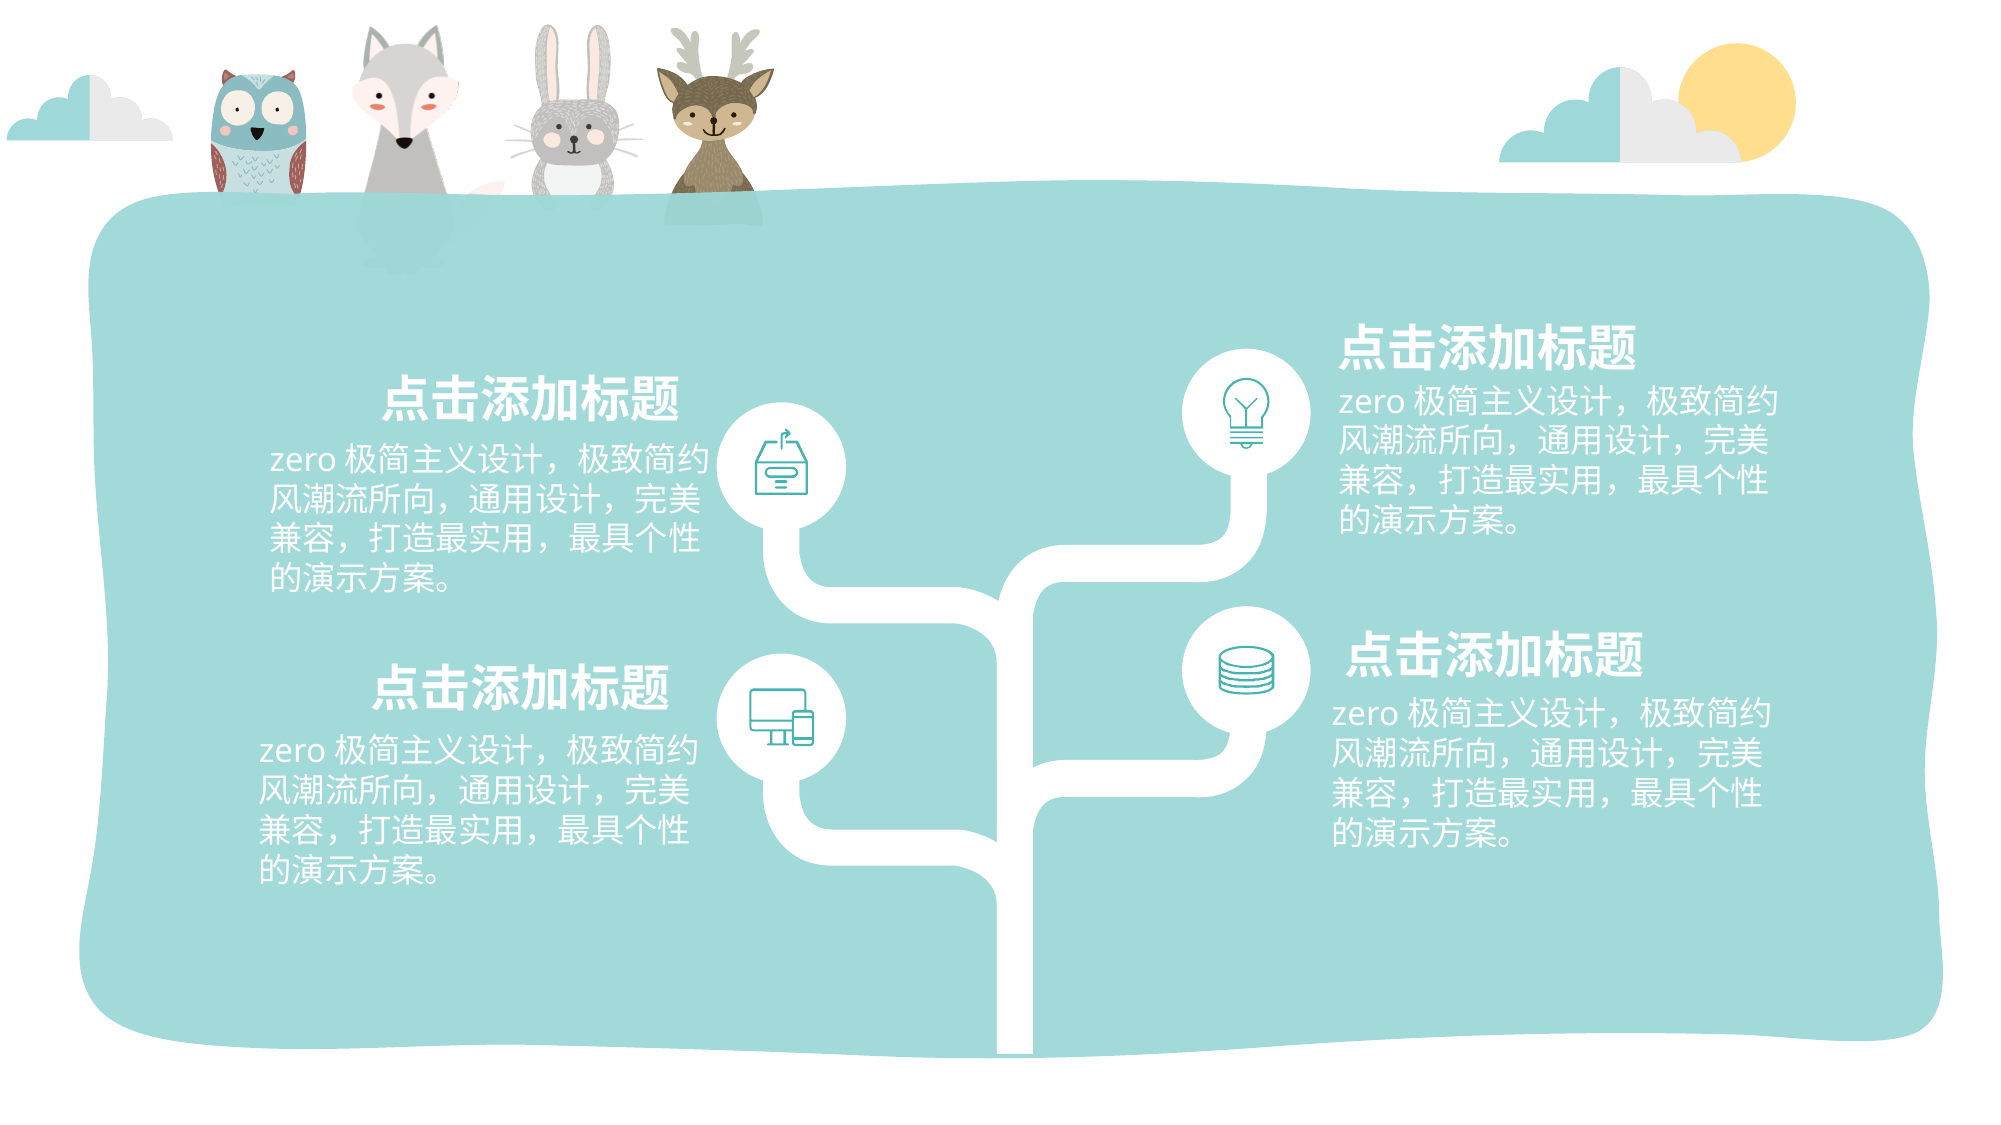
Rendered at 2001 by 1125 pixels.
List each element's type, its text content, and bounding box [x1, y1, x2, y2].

text_box [763, 529, 998, 656]
text_box 点击添加标题 [355, 648, 686, 724]
text_box 点击添加标题 [365, 359, 696, 435]
text_box 点击添加标题 [1329, 616, 1660, 692]
text_box [996, 732, 1267, 892]
text_box zero极简主义设计，极致简约风潮流所向，通用设计，完美兼容，打造最实用，最具个性的演示方案。 [1323, 372, 1799, 547]
text_box [749, 688, 815, 747]
text_box zero极简主义设计，极致简约风潮流所向，通用设计，完美兼容，打造最实用，最具个性的演示方案。 [254, 430, 732, 605]
text_box zero极简主义设计，极致简约风潮流所向，通用设计，完美兼容，打造最实用，最具个性的演示方案。 [243, 722, 722, 897]
text_box [1181, 348, 1311, 478]
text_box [754, 428, 808, 495]
text_box [996, 475, 1267, 826]
picture [352, 24, 505, 194]
text_box [1218, 645, 1275, 695]
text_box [1222, 377, 1270, 449]
text_box [728, 402, 847, 531]
text_box zero极简主义设计，极致简约风潮流所向，通用设计，完美兼容，打造最实用，最具个性的演示方案。 [1316, 685, 1792, 860]
text_box [716, 653, 847, 784]
text_box 点击添加标题 [1322, 309, 1654, 385]
text_box [1181, 606, 1311, 735]
text_box [763, 781, 1033, 1054]
